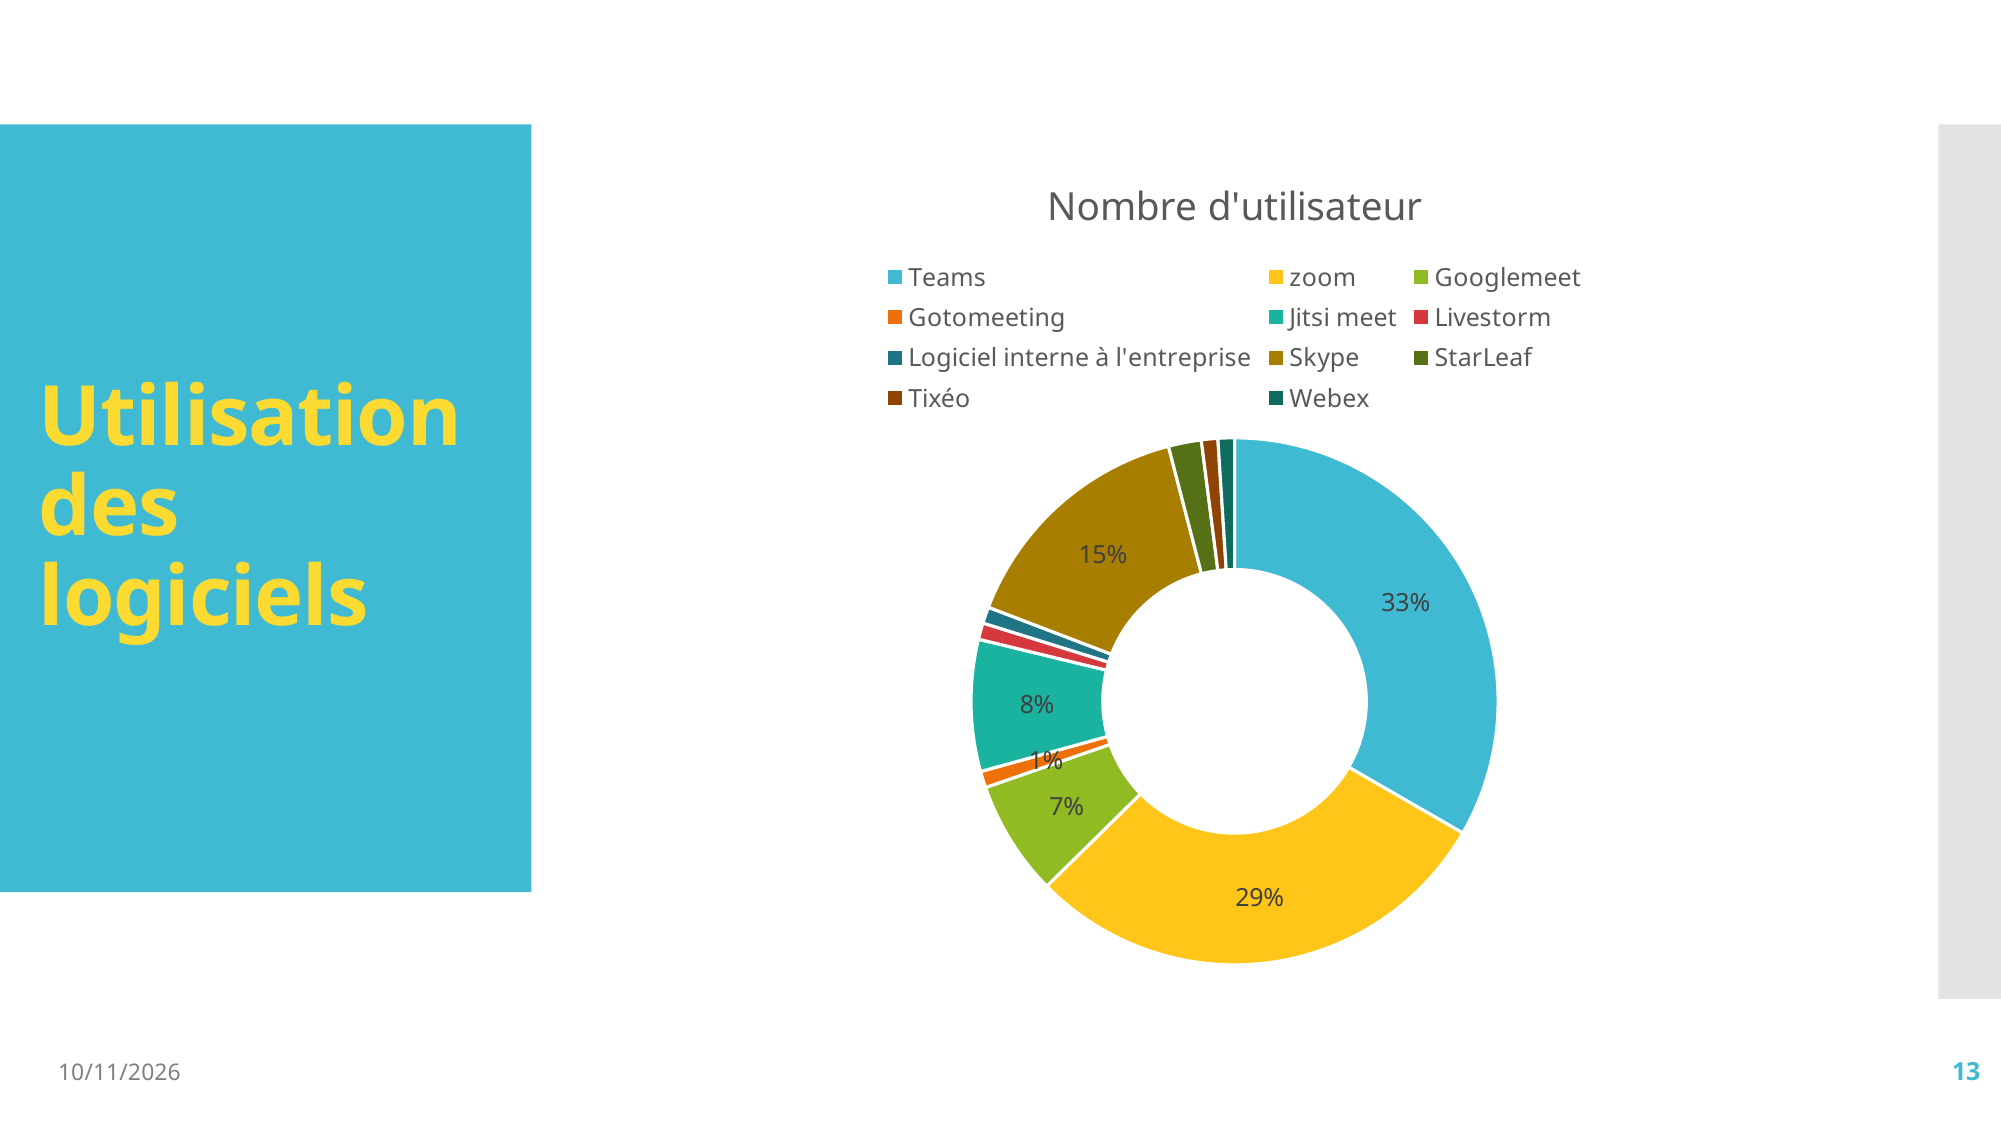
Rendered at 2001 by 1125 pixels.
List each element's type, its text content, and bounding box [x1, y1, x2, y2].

title Utilisation des logiciels [23, 130, 508, 886]
chart [634, 141, 1835, 982]
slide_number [43, 1042, 493, 1103]
slide_number 13 [1744, 1042, 1996, 1103]
